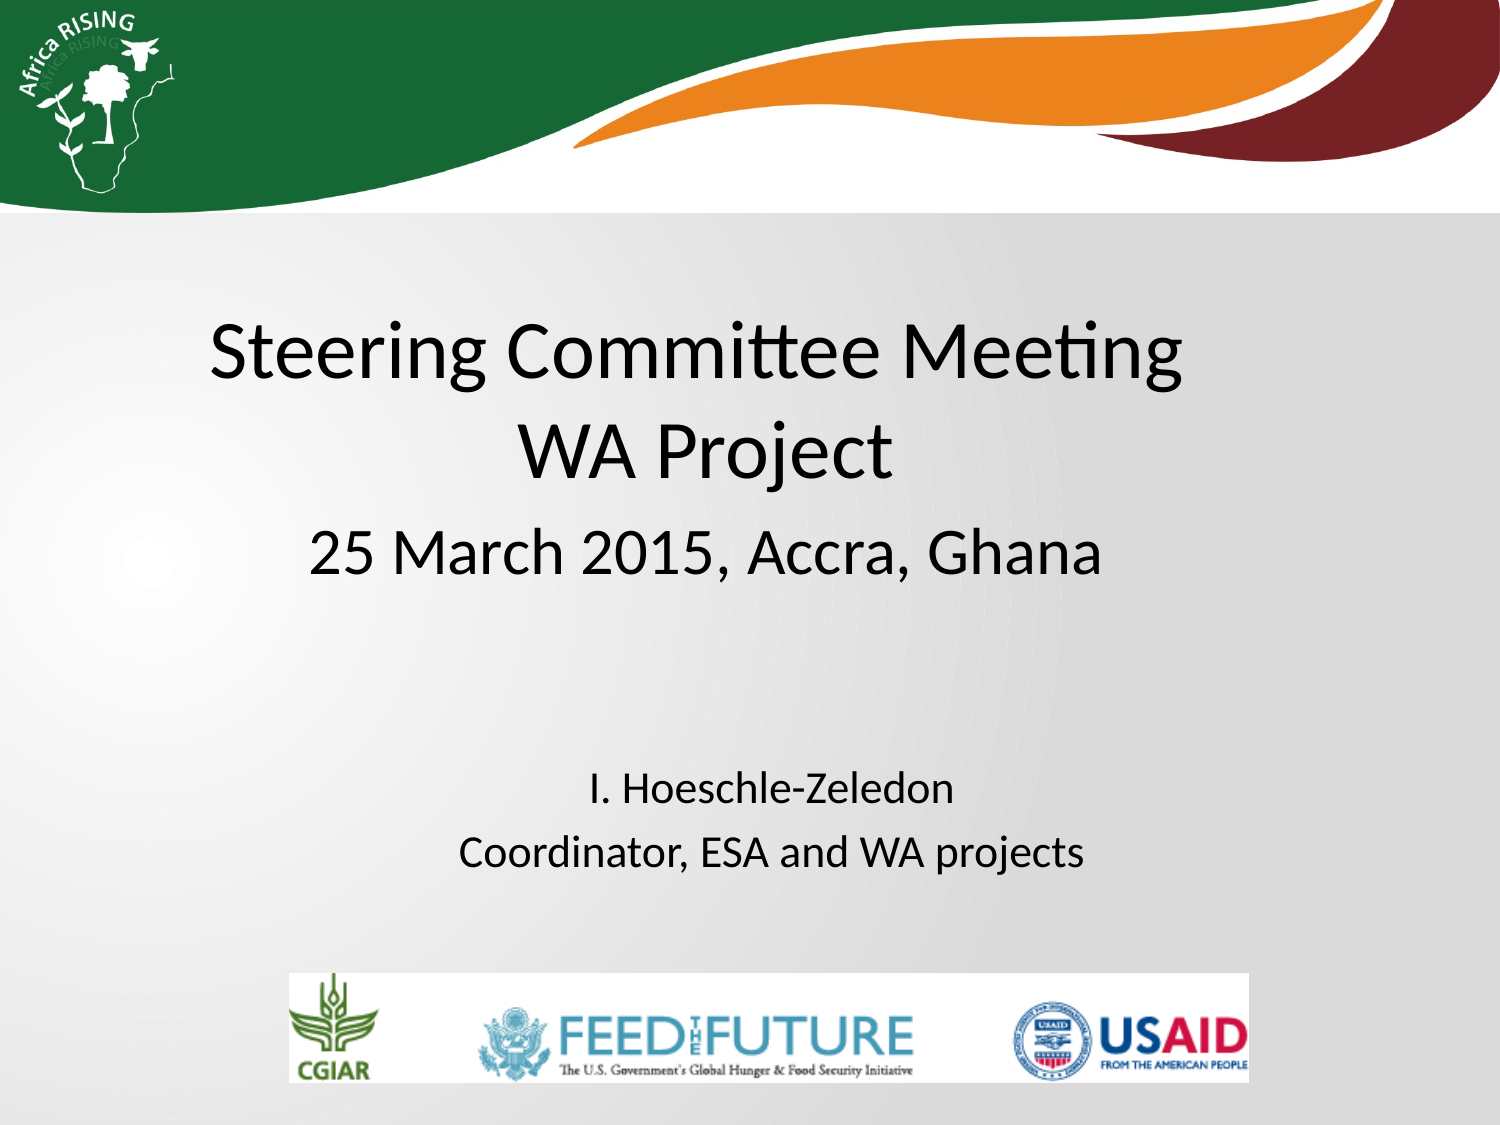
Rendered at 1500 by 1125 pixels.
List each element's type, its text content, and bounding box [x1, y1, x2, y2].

list I. Hoeschle-Zeledon Coordinator, ESA and WA projects [387, 750, 1138, 913]
picture [0, 0, 1500, 213]
picture [289, 973, 1249, 1083]
list Steering Committee Meeting WA Project 25 March 2015, Accra, Ghana [87, 287, 1307, 475]
